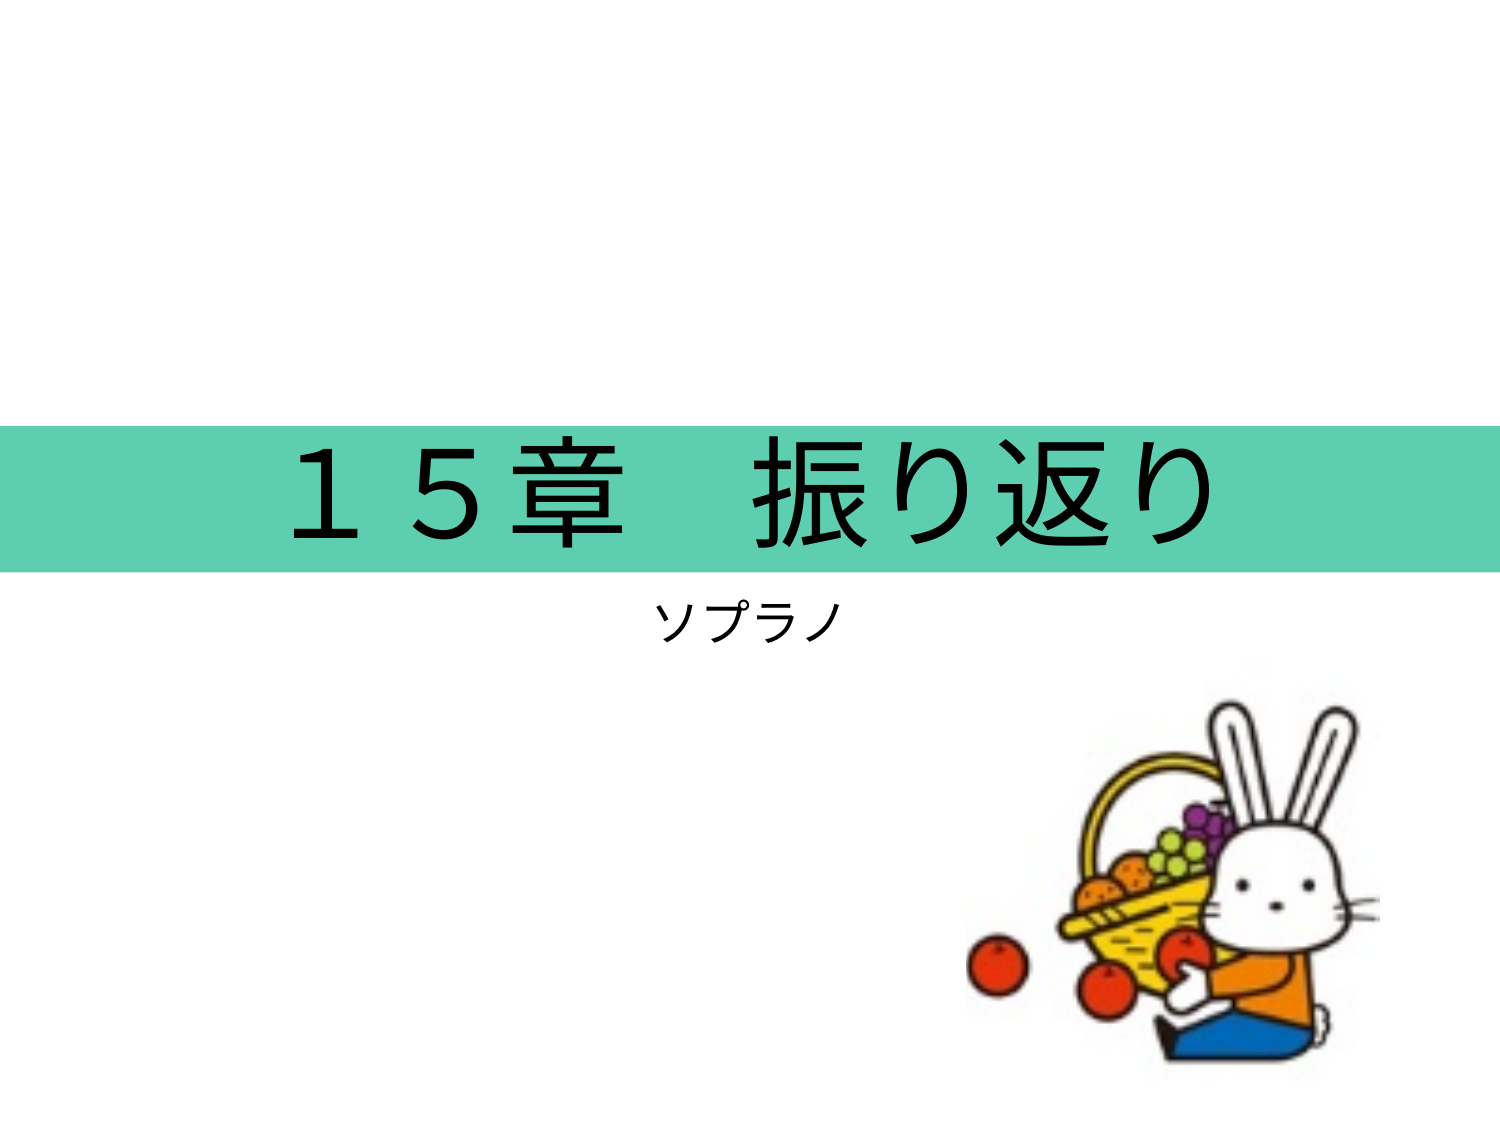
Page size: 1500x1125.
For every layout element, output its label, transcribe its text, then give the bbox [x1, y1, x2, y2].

picture [966, 659, 1380, 1103]
subtitle ソプラノ [187, 590, 1313, 863]
title １５章 振り返り [0, 425, 1500, 573]
